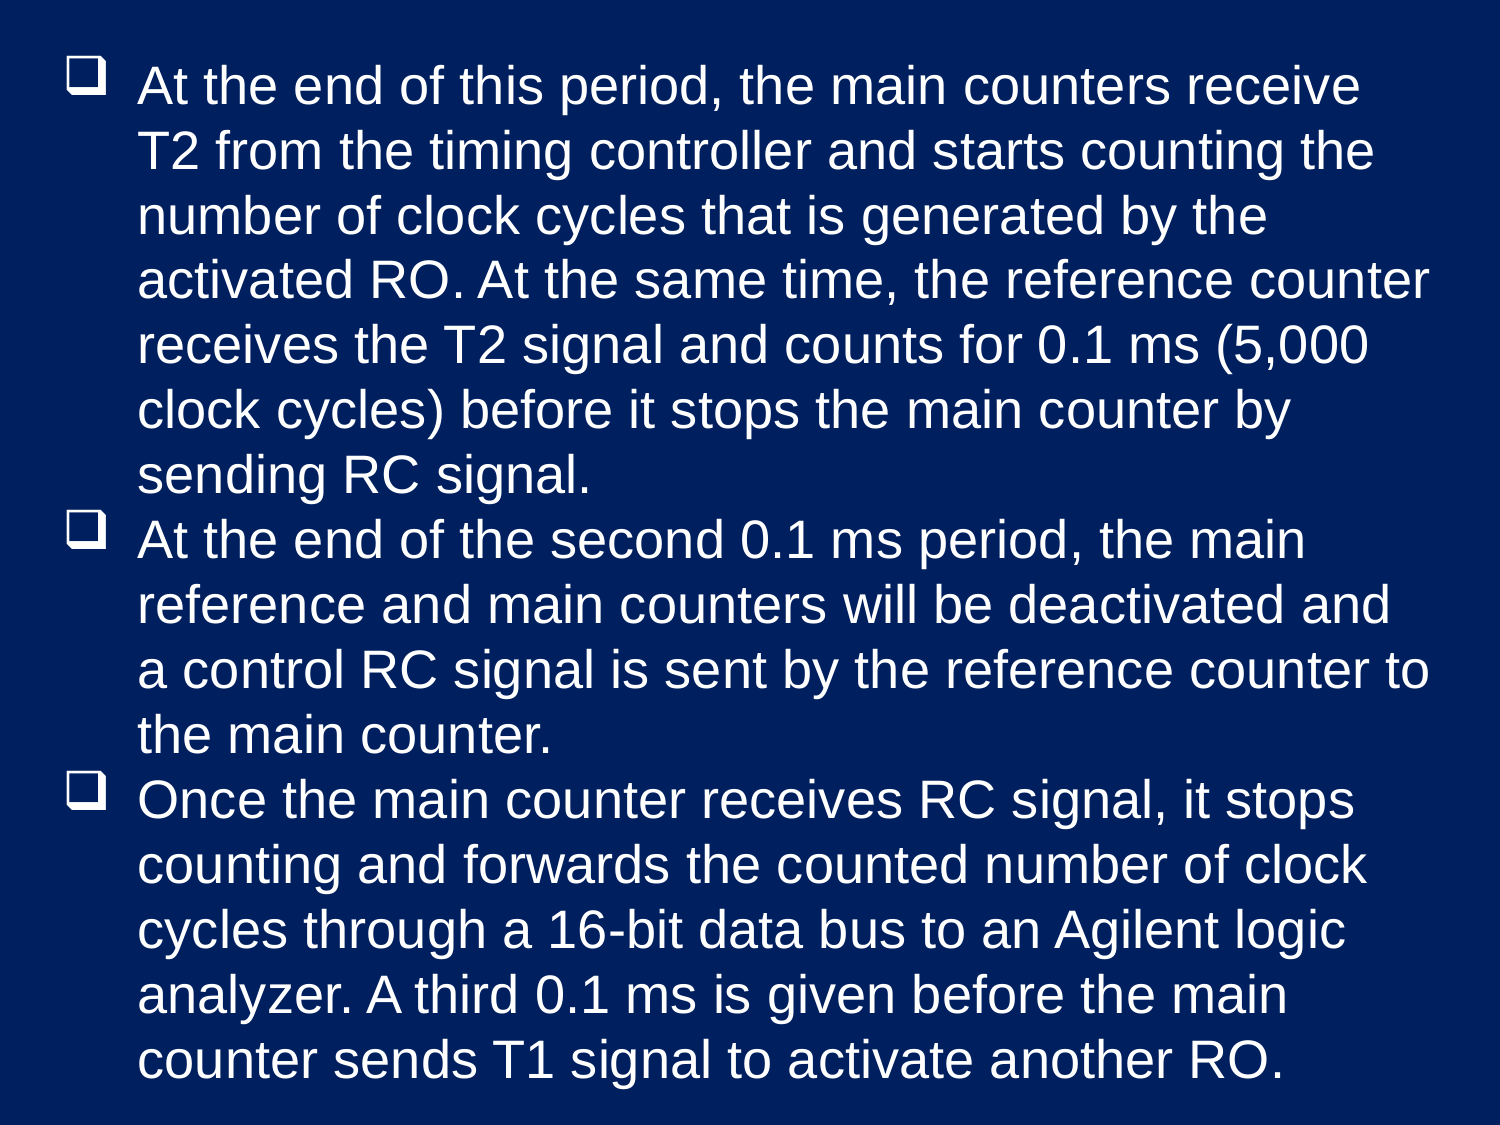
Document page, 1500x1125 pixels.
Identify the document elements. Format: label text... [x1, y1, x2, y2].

list At the end of this period, the main counters receive T2 from the timing controller and starts counting the number of clock cycles that is generated by the activated RO. At the same time, the reference counter receives the T2 signal and counts for 0.1 ms (5,000 clock cycles) before it stops the main counter by sending RC signal. At the end of the second 0.1 ms period, the main reference and main counters will be deactivated and a control RC signal is sent by the reference counter to the main counter. Once the main counter receives RC signal, it stops counting and forwards the counted number of clock cycles through a 16-bit data bus to an Agilent logic analyzer. A third 0.1 ms is given before the main counter sends T1 signal to activate another RO. [62, 50, 1437, 1101]
